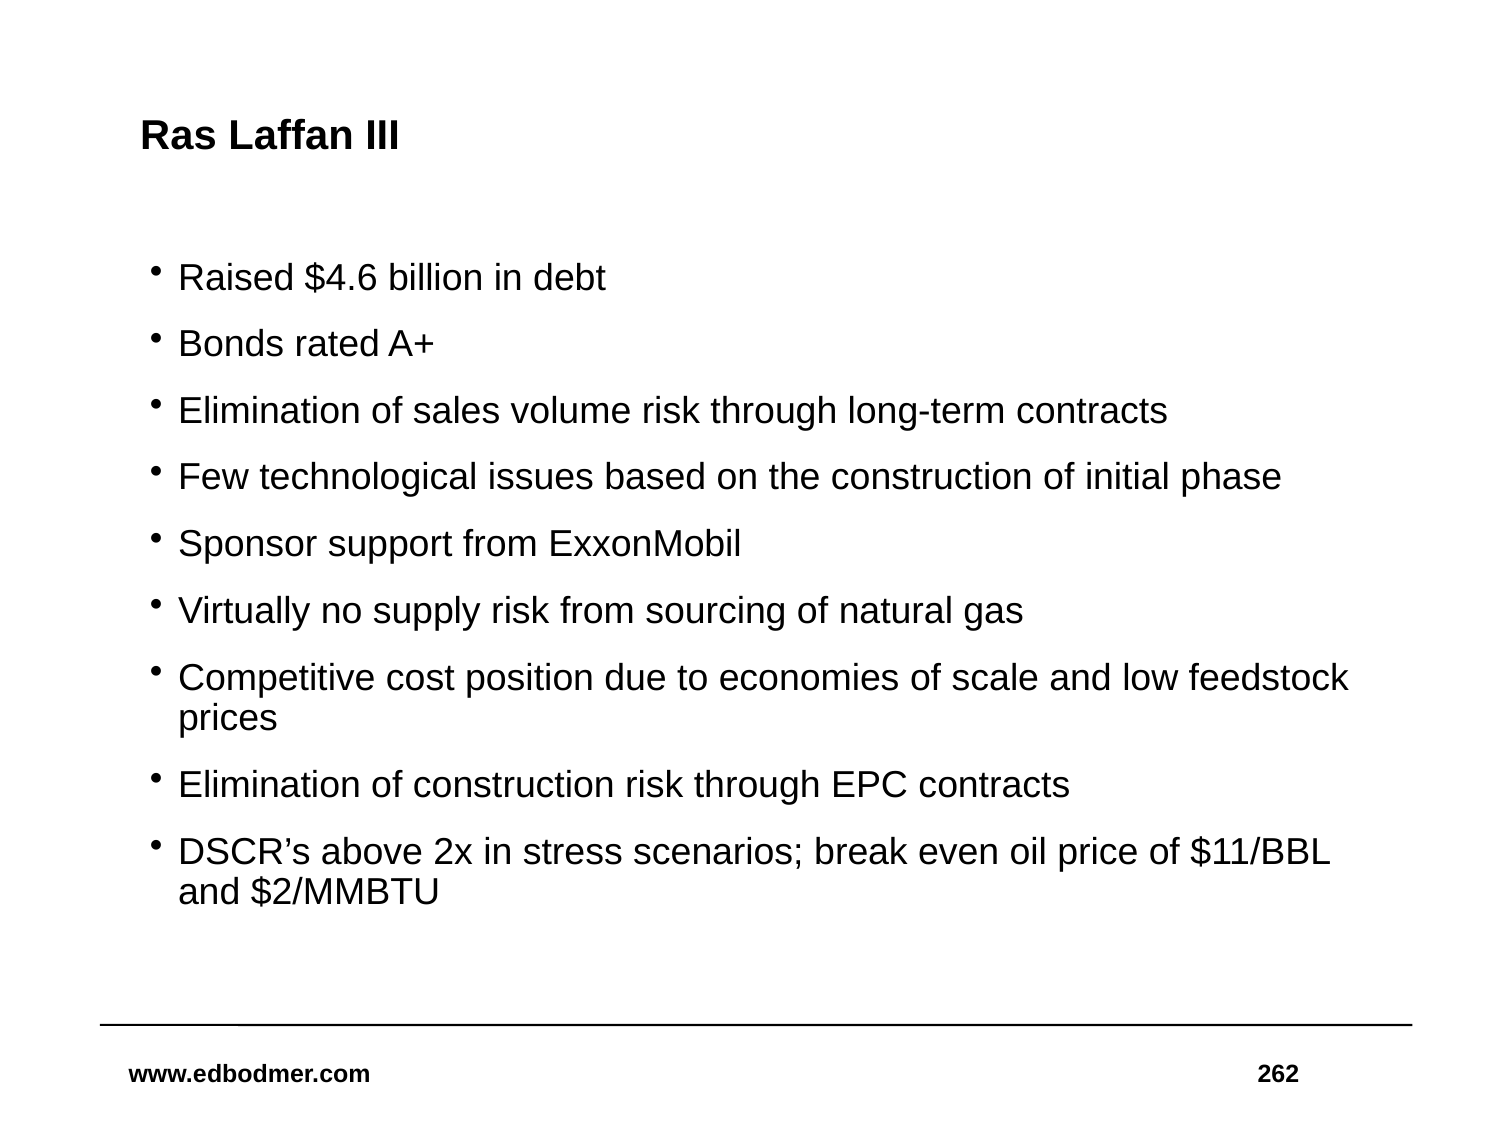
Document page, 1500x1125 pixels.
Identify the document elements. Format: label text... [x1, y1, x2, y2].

list Raised $4.6 billion in debt Bonds rated A+ Elimination of sales volume risk through long-term contracts Few technological issues based on the construction of initial phase Sponsor support from ExxonMobil Virtually no supply risk from sourcing of natural gas Competitive cost position due to economies of scale and low feedstock prices Elimination of construction risk through EPC contracts DSCR’s above 2x in stress scenarios; break even oil price of $11/BBL and $2/MMBTU [125, 249, 1375, 1000]
title Ras Laffan III [125, 99, 1288, 225]
